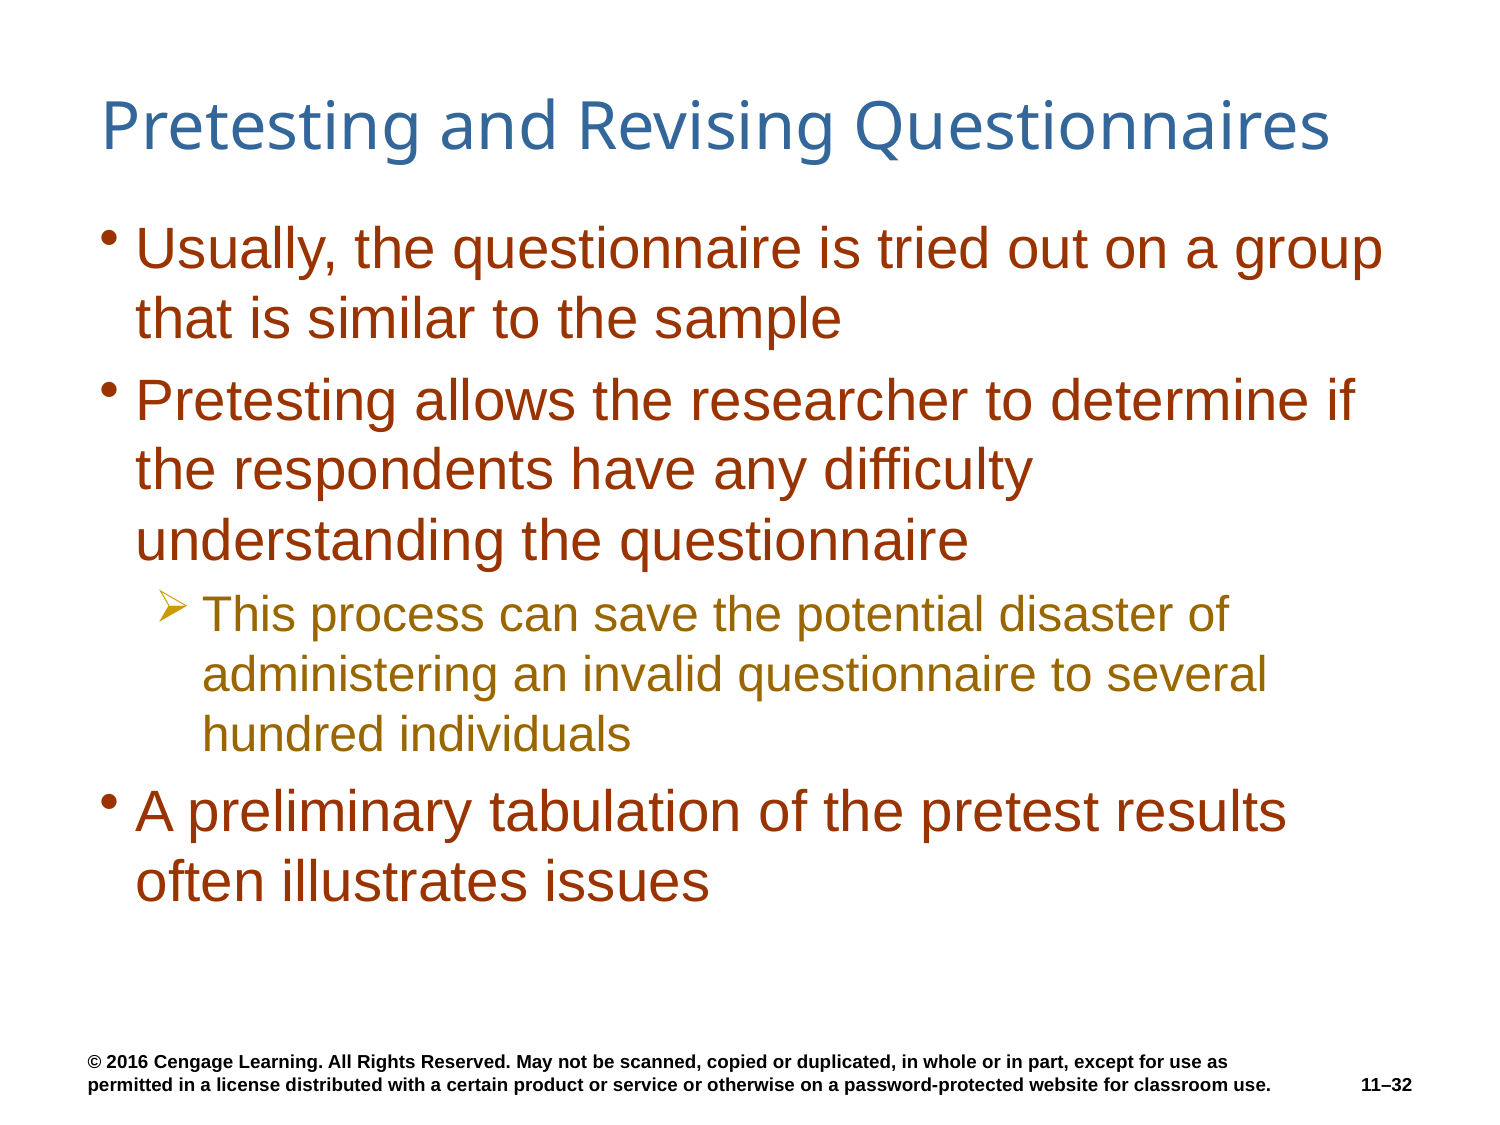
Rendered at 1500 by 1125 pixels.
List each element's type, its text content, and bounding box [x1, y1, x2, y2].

list Usually, the questionnaire is tried out on a group that is similar to the sample Pretesting allows the researcher to determine if the respondents have any difficulty understanding the questionnaire This process can save the potential disaster of administering an invalid questionnaire to several hundred individuals A preliminary tabulation of the pretest results often illustrates issues [84, 202, 1414, 1013]
footer © 2016 Cengage Learning. All Rights Reserved. May not be scanned, copied or duplicated, in whole or in part, except for use as permitted in a license distributed with a certain product or service or otherwise on a password-protected website for classroom use. [87, 1057, 1050, 1103]
slide_number 11–32 [1050, 1042, 1413, 1103]
title Pretesting and Revising Questionnaires [85, 75, 1411, 171]
